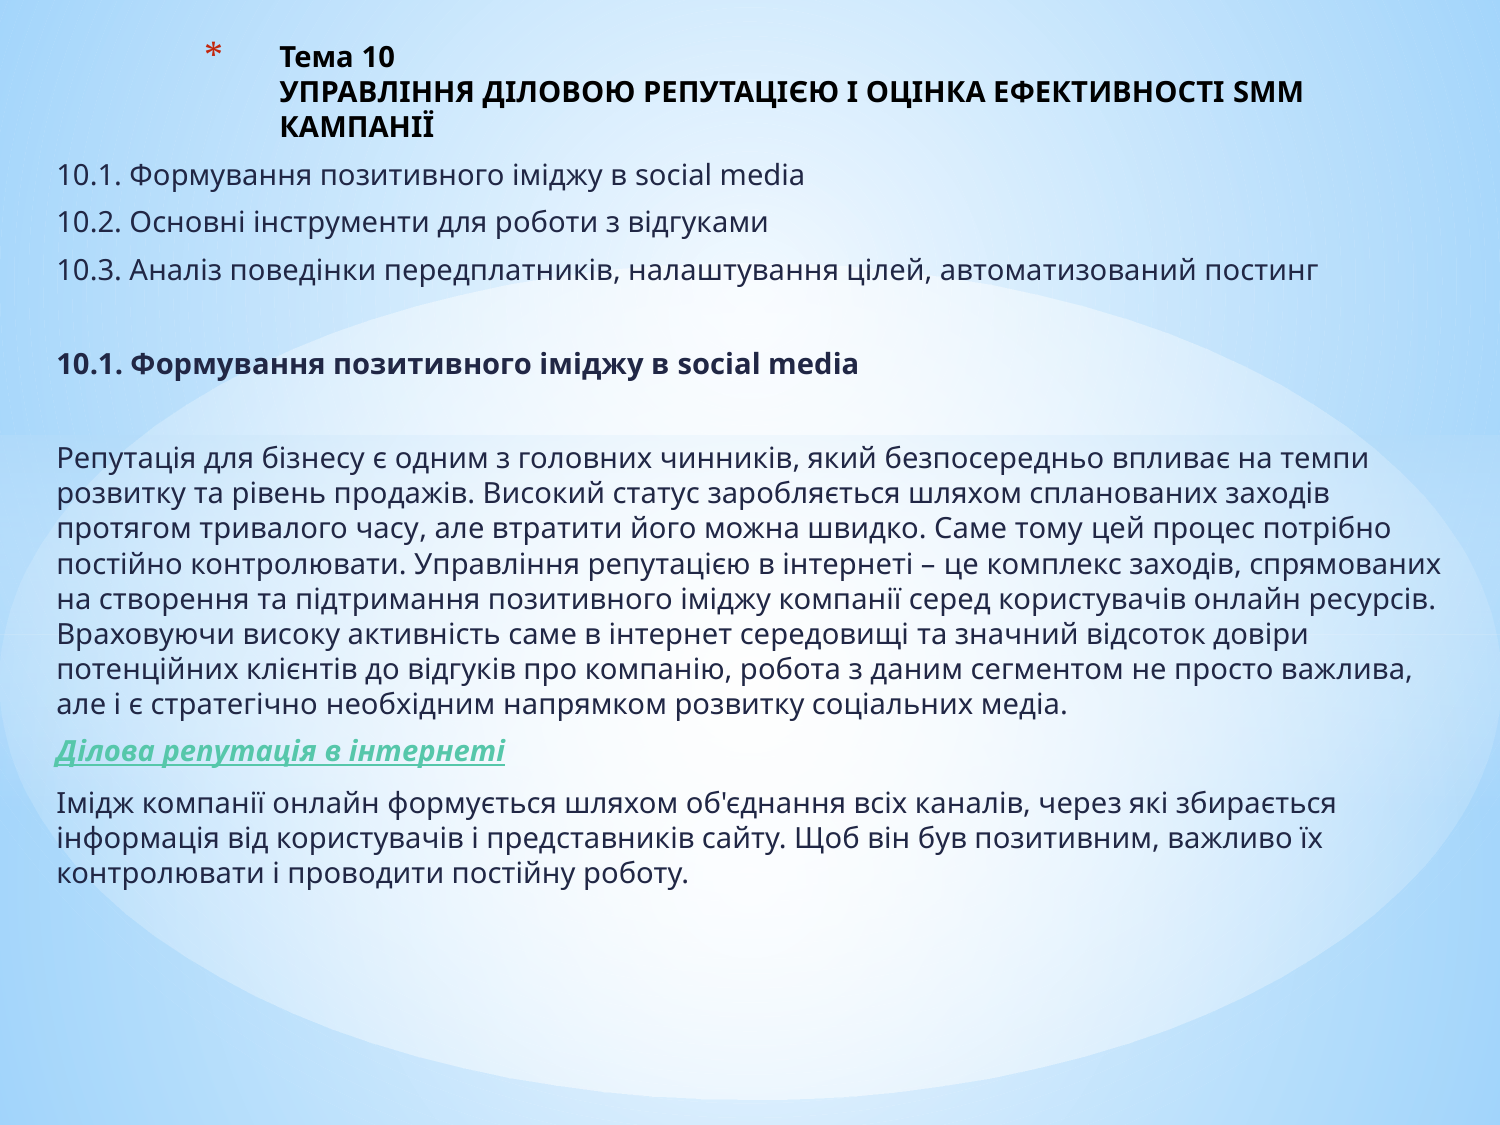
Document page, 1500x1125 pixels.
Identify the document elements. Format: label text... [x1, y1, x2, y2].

title Тема 10 УПРАВЛІННЯ ДІЛОВОЮ РЕПУТАЦІЄЮ І ОЦІНКА ЕФЕКТИВНОСТІ SMM КАМПАНІЇ [159, 30, 1337, 139]
subtitle 10.1. Формування позитивного іміджу в social media 10.2. Основні інструменти для роботи з відгуками 10.3. Аналіз поведінки передплатників, налаштування цілей, автоматизований постинг 10.1. Формування позитивного іміджу в social media Репутація для бізнесу є одним з головних чинників, який безпосередньо впливає на темпи розвитку та рівень продажів. Високий статус заробляється шляхом спланованих заходів протягом тривалого часу, але втратити його можна швидко. Саме тому цей процес потрібно постійно контролювати. Управління репутацією в інтернеті – це комплекс заходів, спрямованих на створення та підтримання позитивного іміджу компанії серед користувачів онлайн ресурсів. Враховуючи високу активність саме в інтернет середовищі та значний відсоток довіри потенційних клієнтів до відгуків про компанію, робота з даним сегментом не просто важлива, але і є стратегічно необхідним напрямком розвитку соціальних медіа. Ділова репутація в інтернеті Імідж компанії онлайн формується шляхом об'єднання всіх каналів, через які збирається інформація від користувачів і представників сайту. Щоб він був позитивним, важливо їх контролювати і проводити постійну роботу. [41, 149, 1471, 1094]
